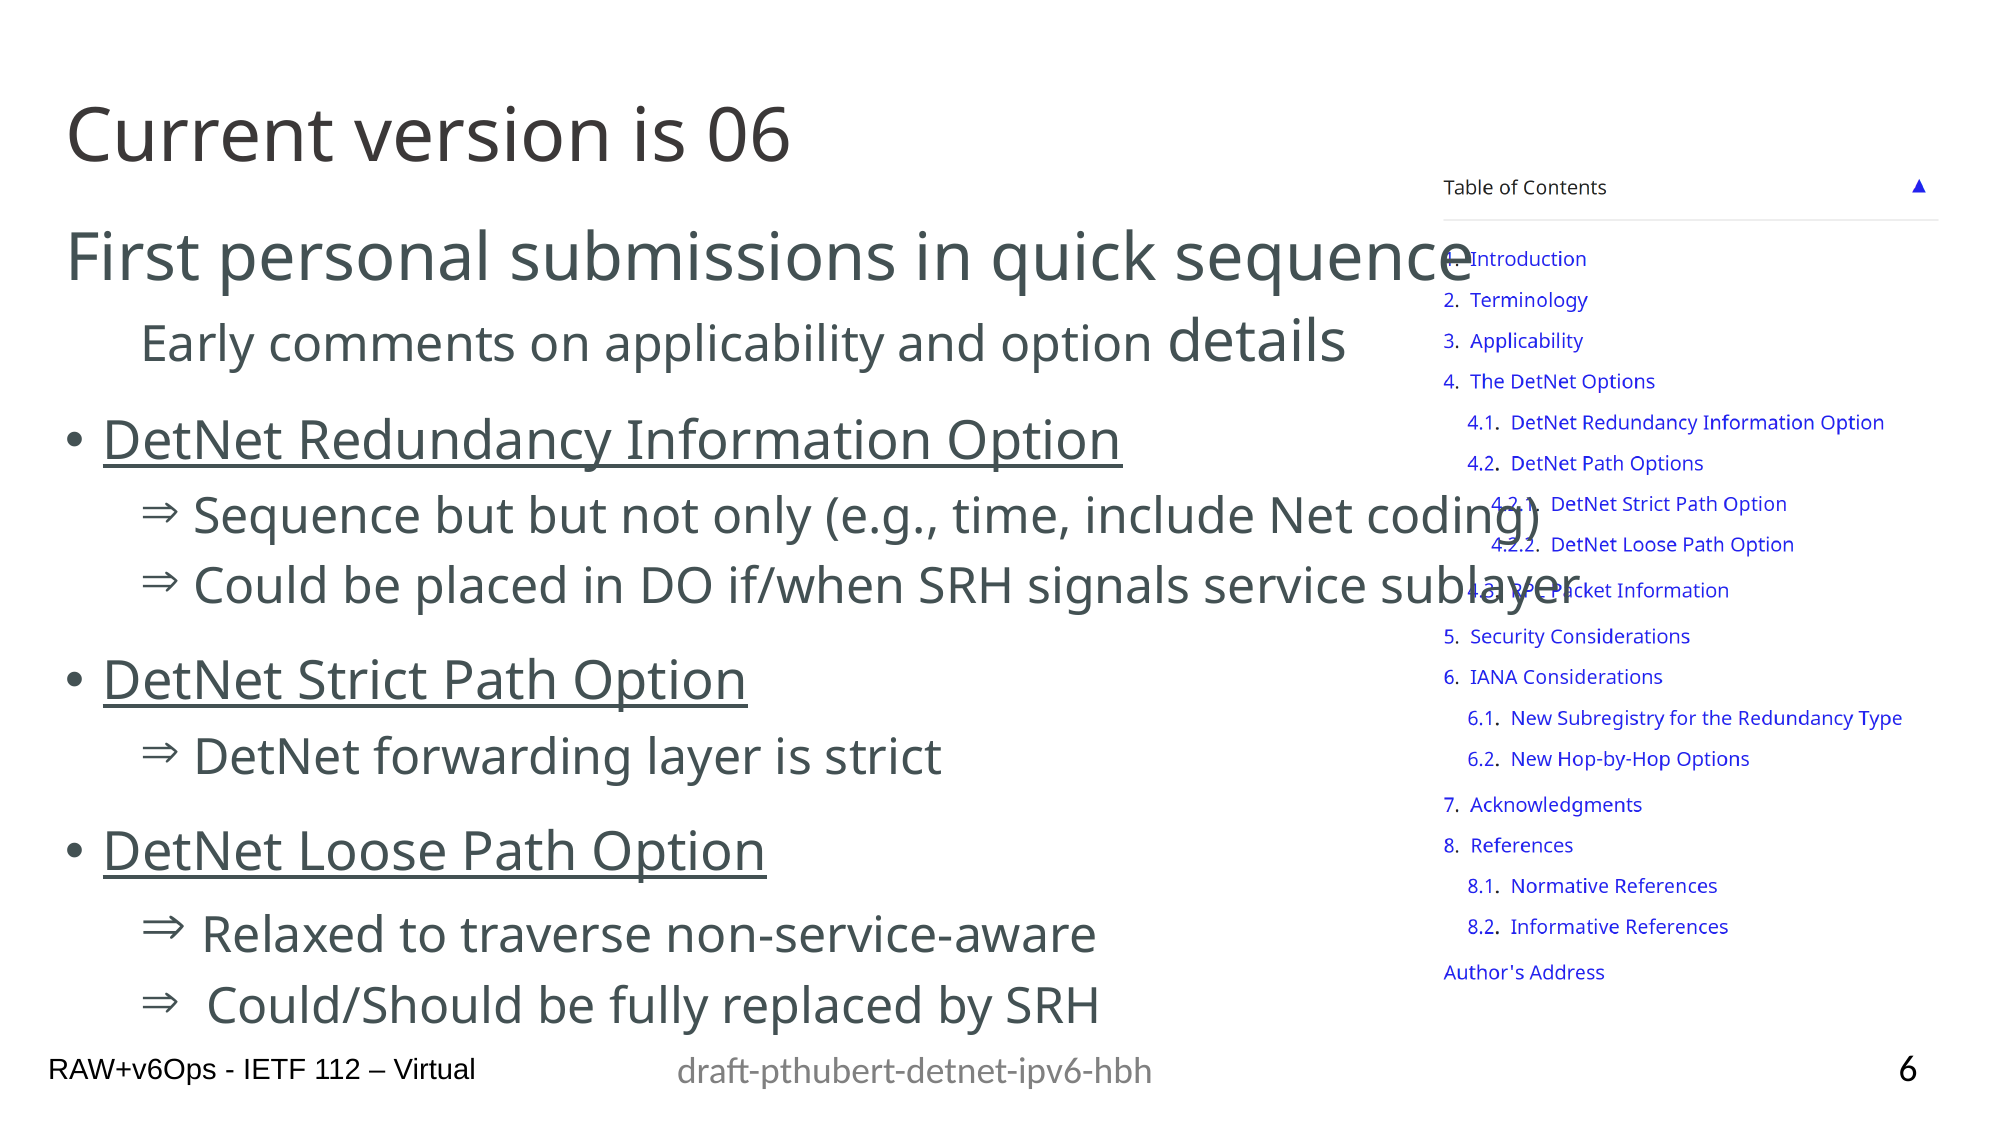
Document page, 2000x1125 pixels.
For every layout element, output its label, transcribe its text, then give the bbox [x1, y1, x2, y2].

slide_number 6 [1482, 1046, 1933, 1097]
footer draft-pthubert-detnet-ipv6-hbh [662, 1038, 1338, 1099]
list First personal submissions in quick sequence Early comments on applicability and option details DetNet Redundancy Information Option Sequence but but not only (e.g., time, include Net coding) Could be placed in DO if/when SRH signals service sublayer DetNet Strict Path Option DetNet forwarding layer is strict DetNet Loose Path Option Relaxed to traverse non-service-aware Could/Should be fully replaced by SRH [50, 212, 1382, 998]
picture [1382, 151, 1949, 1046]
title Current version is 06 [50, 70, 1927, 209]
